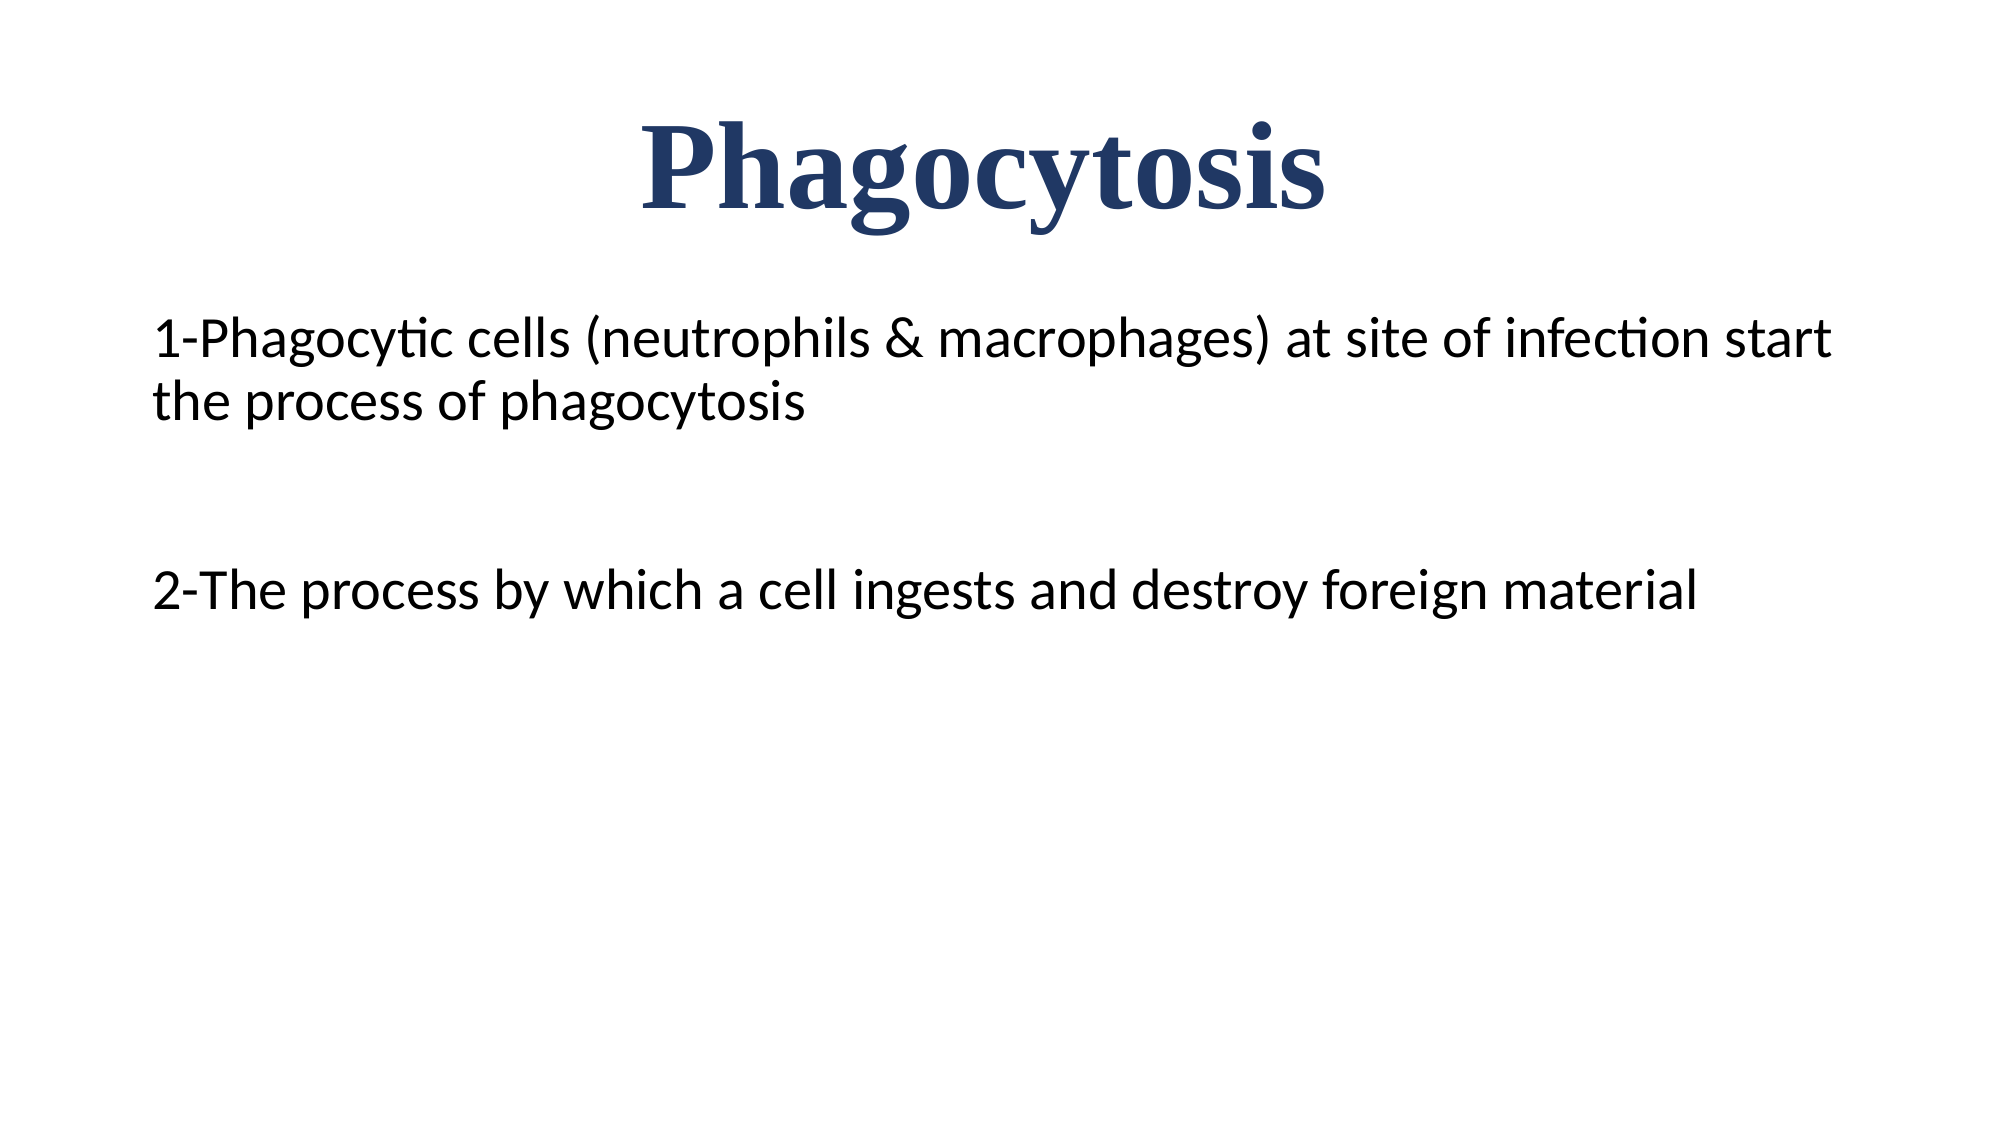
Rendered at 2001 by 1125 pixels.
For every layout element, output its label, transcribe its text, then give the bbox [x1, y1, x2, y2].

list 1-Phagocytic cells (neutrophils & macrophages) at site of infection start the process of phagocytosis 2-The process by which a cell ingests and destroy foreign material [137, 299, 1863, 1014]
title Phagocytosis [137, 59, 1863, 278]
